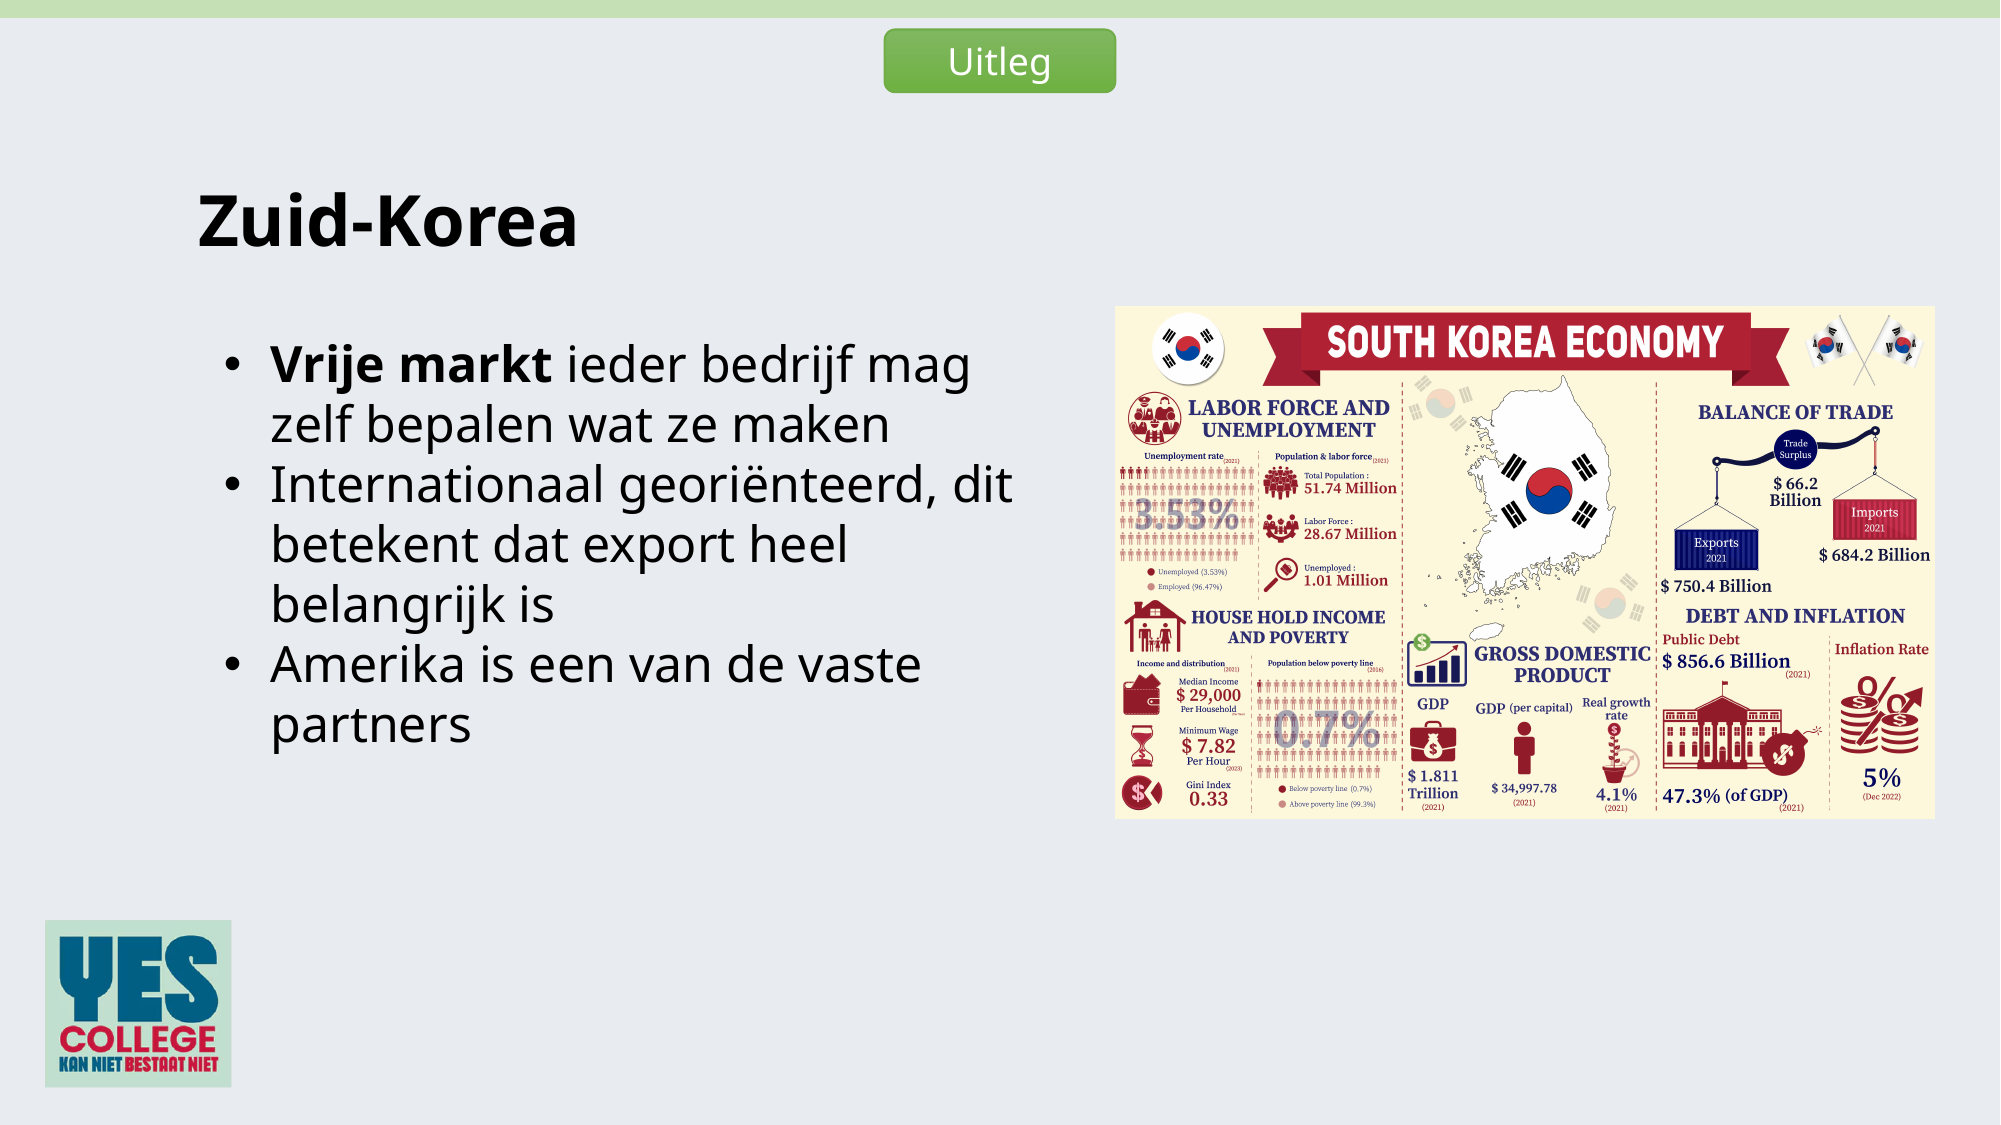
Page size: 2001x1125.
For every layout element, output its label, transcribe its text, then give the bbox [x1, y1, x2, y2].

picture [0, 913, 356, 1093]
text_box Vrije markt ieder bedrijf mag zelf bepalen wat ze maken Internationaal georiënteerd, dit betekent dat export heel belangrijk is Amerika is een van de vaste partners [209, 325, 1079, 761]
text_box Zuid-Korea [183, 168, 1368, 269]
text_box Uitleg [883, 28, 1117, 94]
text_box [0, 0, 2000, 18]
picture [1114, 305, 1936, 820]
